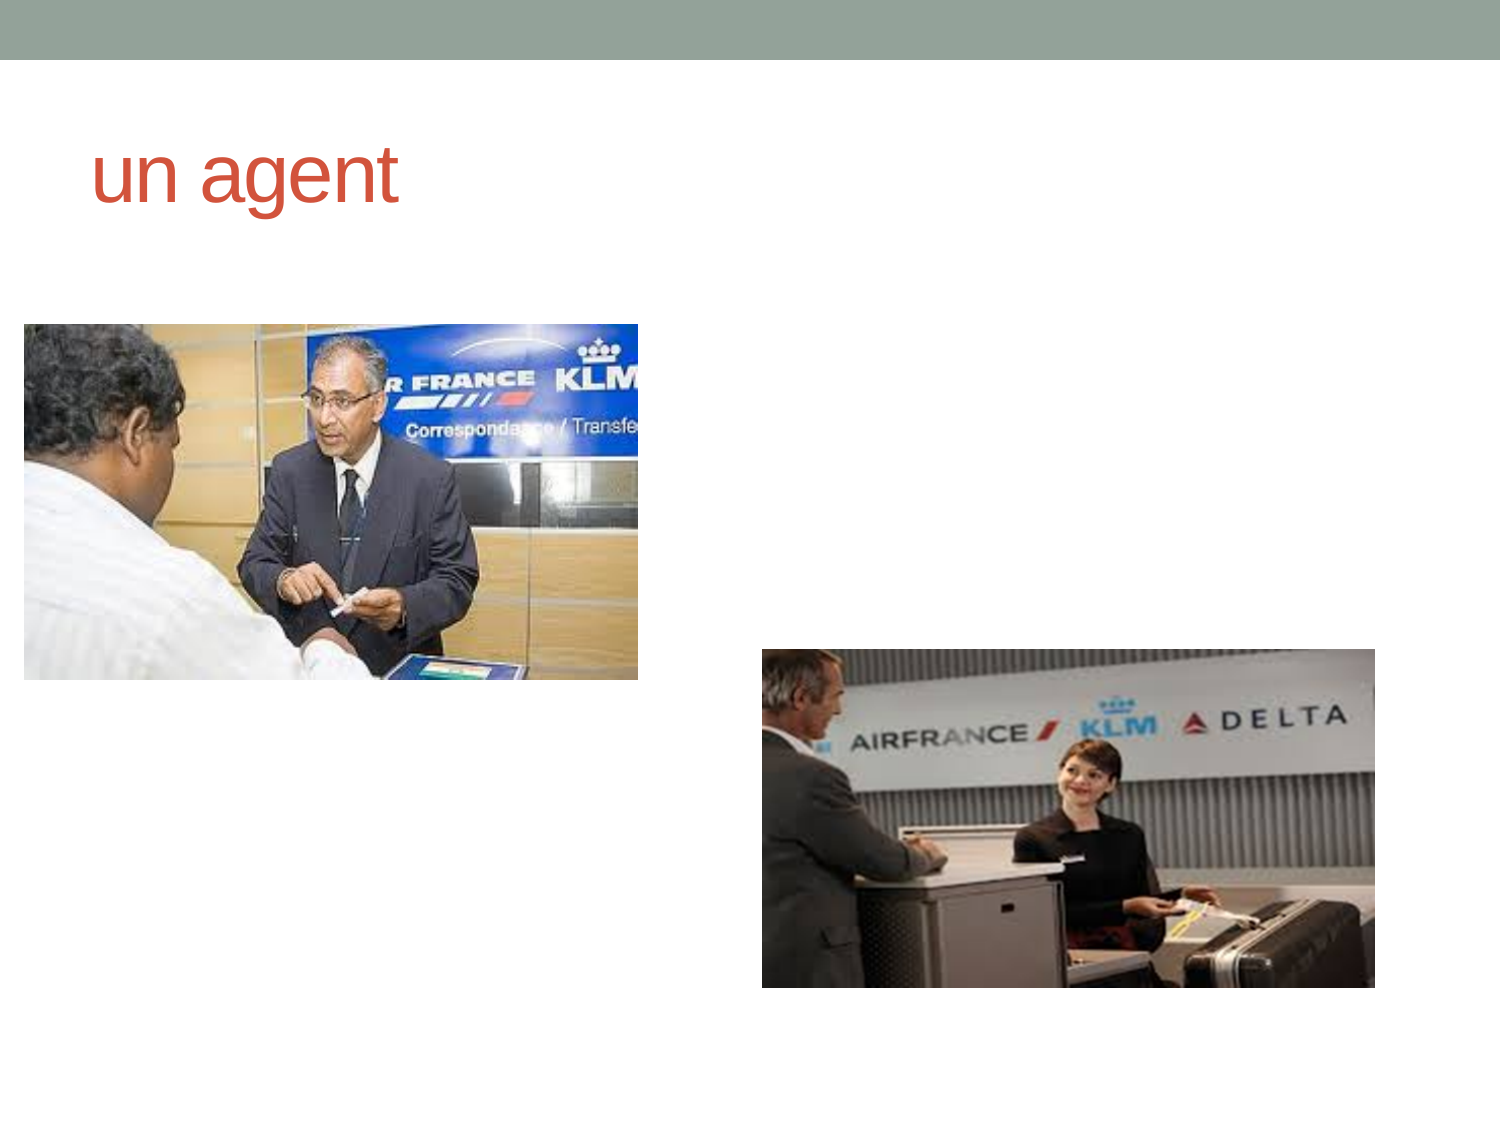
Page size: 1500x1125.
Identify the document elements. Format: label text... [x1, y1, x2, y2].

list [762, 649, 1375, 989]
picture [24, 324, 638, 680]
title un agent [75, 87, 1425, 250]
